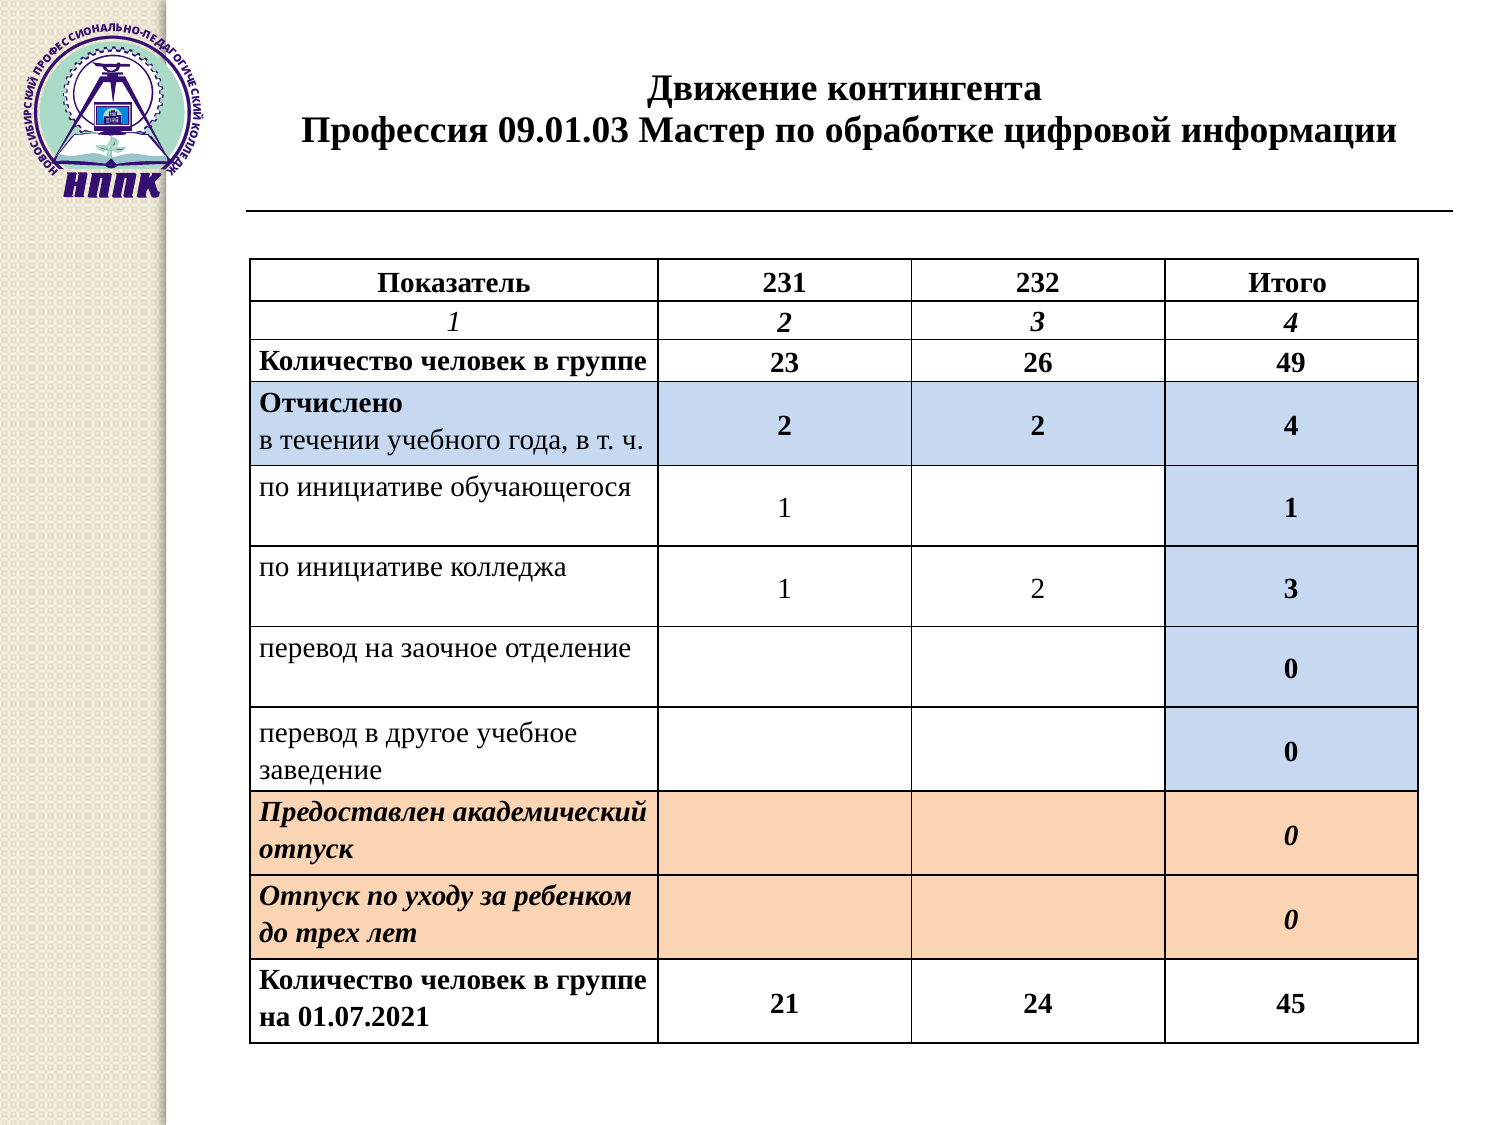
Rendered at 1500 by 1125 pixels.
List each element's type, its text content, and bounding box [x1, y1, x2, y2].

table_cell 2 [912, 547, 1164, 626]
table_cell [912, 627, 1164, 706]
table_header Показатель [251, 260, 657, 300]
table_cell 3 [912, 302, 1164, 339]
table_cell [912, 876, 1164, 958]
table_cell по инициативе обучающегося [251, 466, 657, 545]
table_cell перевод в другое учебное заведение [251, 708, 657, 790]
table_cell [912, 792, 1164, 874]
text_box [23, 23, 204, 199]
table_cell [659, 792, 911, 874]
table_cell 2 [912, 382, 1164, 465]
table_cell [912, 466, 1164, 545]
table_cell Количество человек в группе на 01.07.2021 [251, 960, 657, 1042]
table_cell 2 [659, 302, 911, 339]
table_cell 0 [1166, 792, 1417, 874]
table_header Движение контингента Профессия 09.01.03 Мастер по обработке цифровой информации [246, 47, 1453, 210]
table_cell 0 [1166, 708, 1417, 790]
table_cell Отпуск по уходу за ребенком до трех лет [251, 876, 657, 958]
table_cell 1 [659, 466, 911, 545]
table_cell 23 [659, 340, 911, 381]
table_cell 0 [1166, 627, 1417, 706]
table_cell 3 [1166, 547, 1417, 626]
table_cell [659, 876, 911, 958]
table_cell [659, 627, 911, 706]
table_cell 26 [912, 340, 1164, 381]
table_cell 1 [659, 547, 911, 626]
table_cell 1 [251, 302, 657, 339]
table_header Итого [1166, 260, 1417, 300]
table_header 232 [912, 260, 1164, 300]
table_cell 24 [912, 960, 1164, 1042]
table_cell 0 [1166, 876, 1417, 958]
table_cell перевод на заочное отделение [251, 627, 657, 706]
table_cell [912, 708, 1164, 790]
table_cell 4 [1166, 302, 1417, 339]
table_cell по инициативе колледжа [251, 547, 657, 626]
table_cell 49 [1166, 340, 1417, 381]
table_cell 45 [1166, 960, 1417, 1042]
table_cell [659, 708, 911, 790]
table_cell 4 [1166, 382, 1417, 465]
table_cell 21 [659, 960, 911, 1042]
table_cell Отчислено в течении учебного года, в т. ч. [251, 382, 657, 465]
table_cell 1 [1166, 466, 1417, 545]
table_cell Количество человек в группе [251, 340, 657, 381]
table_cell Предоставлен академический отпуск [251, 792, 657, 874]
table_cell 2 [659, 382, 911, 465]
table_header 231 [659, 260, 911, 300]
